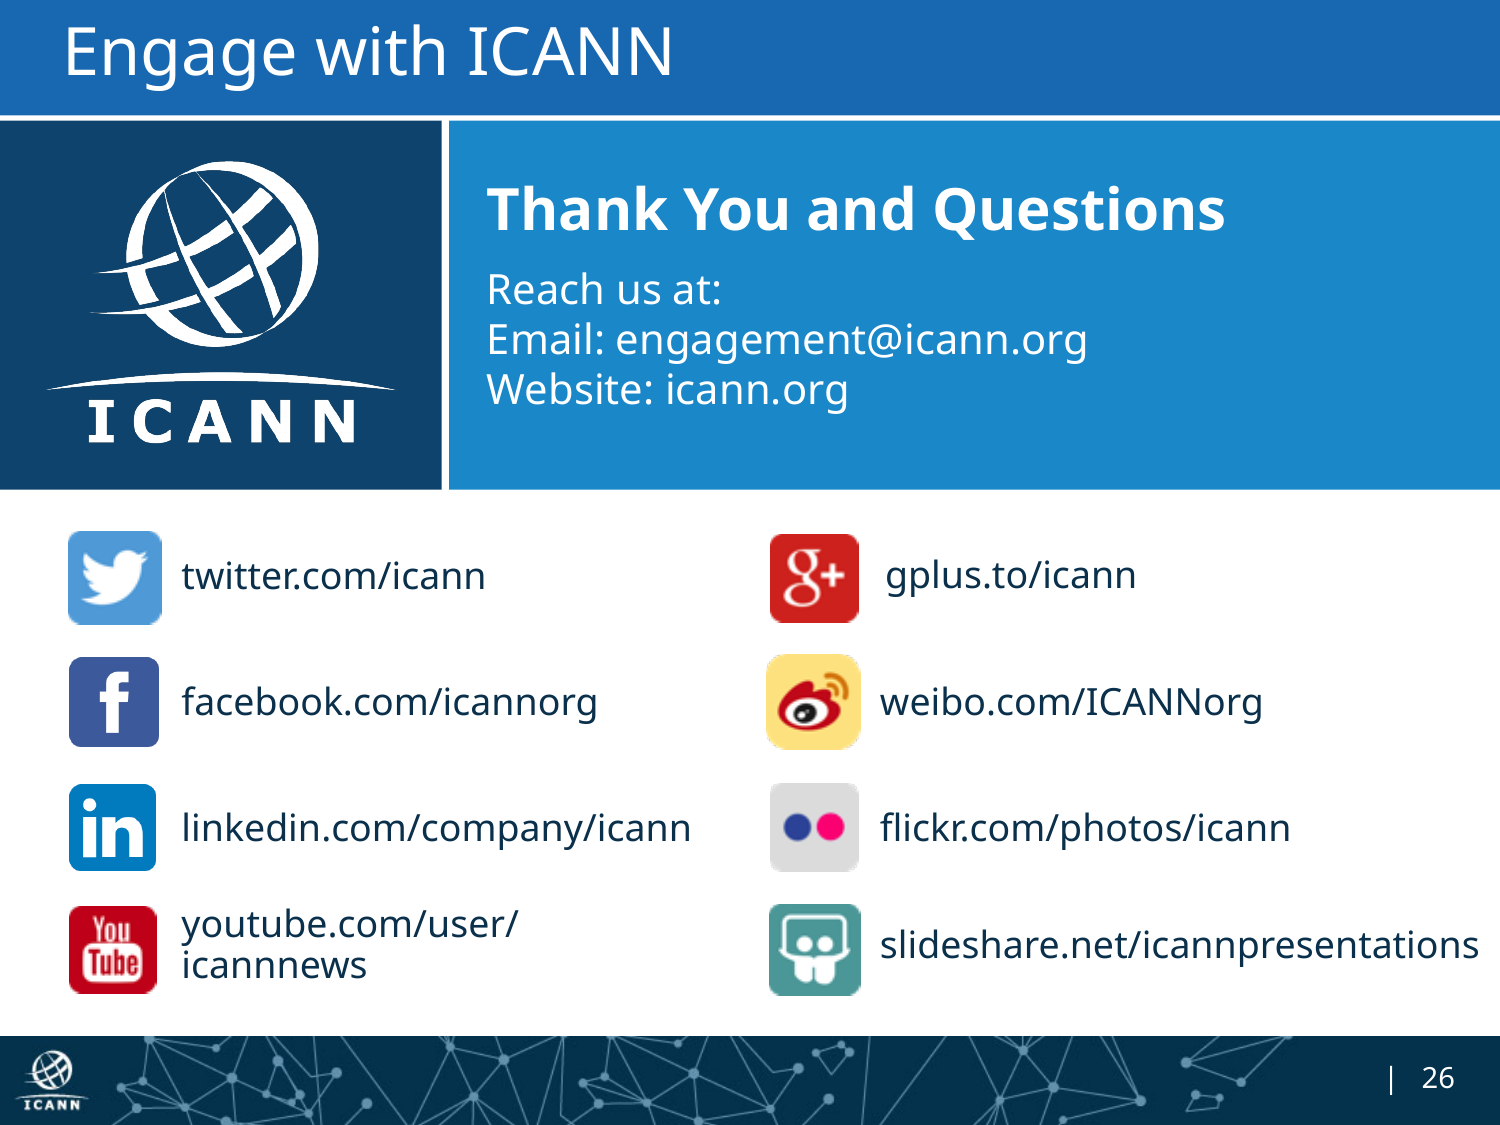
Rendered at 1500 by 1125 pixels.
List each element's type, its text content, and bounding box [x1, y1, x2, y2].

text_box [447, 119, 1500, 492]
text_box linkedin.com/company/icann [181, 801, 702, 857]
picture [769, 904, 861, 996]
picture [69, 906, 157, 994]
picture [68, 657, 159, 748]
text_box flickr.com/photos/icann [879, 801, 1364, 857]
text_box facebook.com/icannorg [181, 675, 717, 732]
title Engage with ICANN [0, 0, 1500, 116]
text_box gplus.to/icann [885, 548, 1233, 605]
picture [0, 1036, 1500, 1125]
text_box weibo.com/ICANNorg [879, 675, 1319, 732]
text_box [0, 119, 444, 492]
picture [26, 150, 416, 453]
picture [68, 531, 162, 626]
text_box Reach us at: Email: engagement@icann.org Website: icann.org [486, 263, 1276, 413]
picture [69, 784, 156, 871]
text_box Thank You and Questions [486, 180, 1276, 245]
picture [770, 783, 859, 872]
text_box slideshare.net/icannpresentations [879, 911, 1487, 981]
picture [770, 534, 859, 623]
text_box twitter.com/icann [181, 549, 566, 606]
text_box youtube.com/user/icannnews [181, 918, 698, 974]
picture [765, 654, 861, 750]
